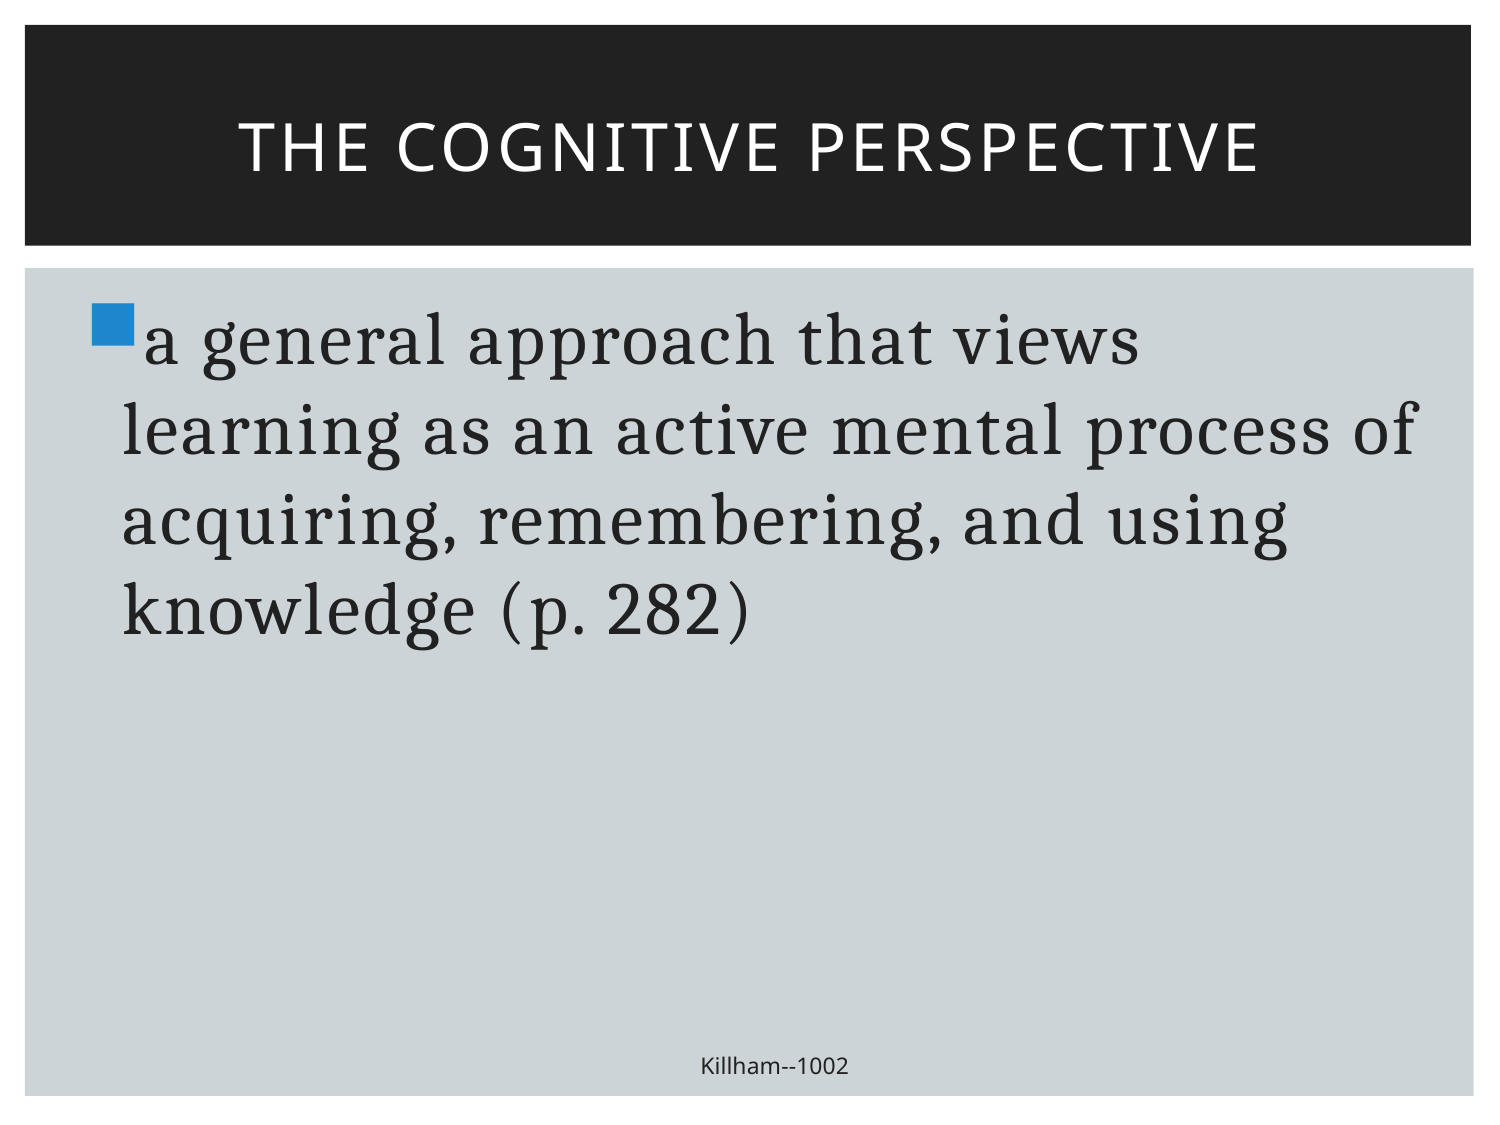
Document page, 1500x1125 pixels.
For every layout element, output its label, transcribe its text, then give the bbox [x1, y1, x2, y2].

list a general approach that views learning as an active mental process of acquiring, remembering, and using knowledge (p. 282) [62, 281, 1442, 1005]
footer Killham--1002 [500, 1042, 1050, 1088]
title The cognitive perspective [62, 58, 1438, 232]
